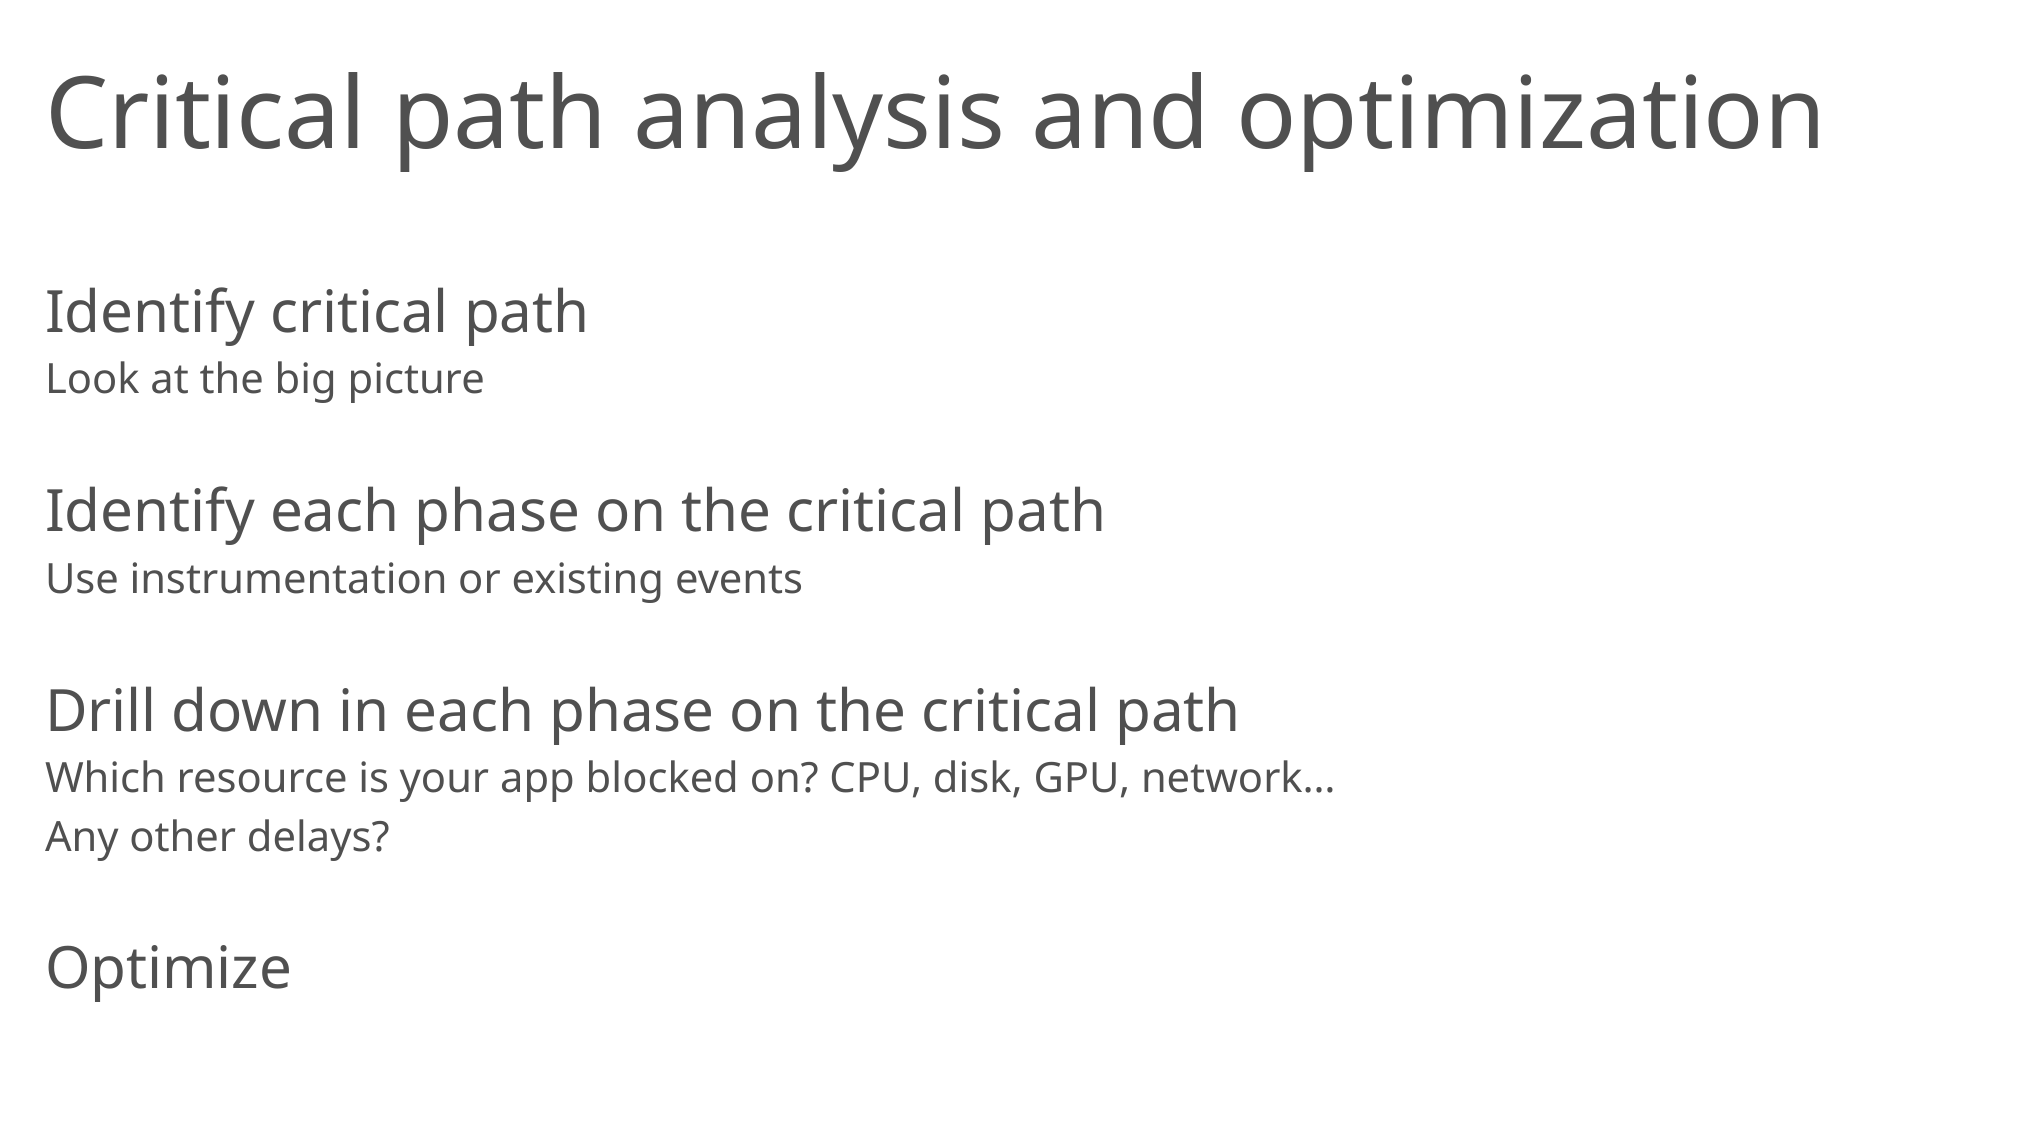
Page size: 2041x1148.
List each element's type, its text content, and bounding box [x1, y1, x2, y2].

title Critical path analysis and optimization [45, 48, 1996, 199]
list Identify critical path Look at the big picture Identify each phase on the critical path Use instrumentation or existing events Drill down in each phase on the critical path Which resource is your app blocked on? CPU, disk, GPU, network… Any other delays? Optimize [45, 273, 1996, 1099]
